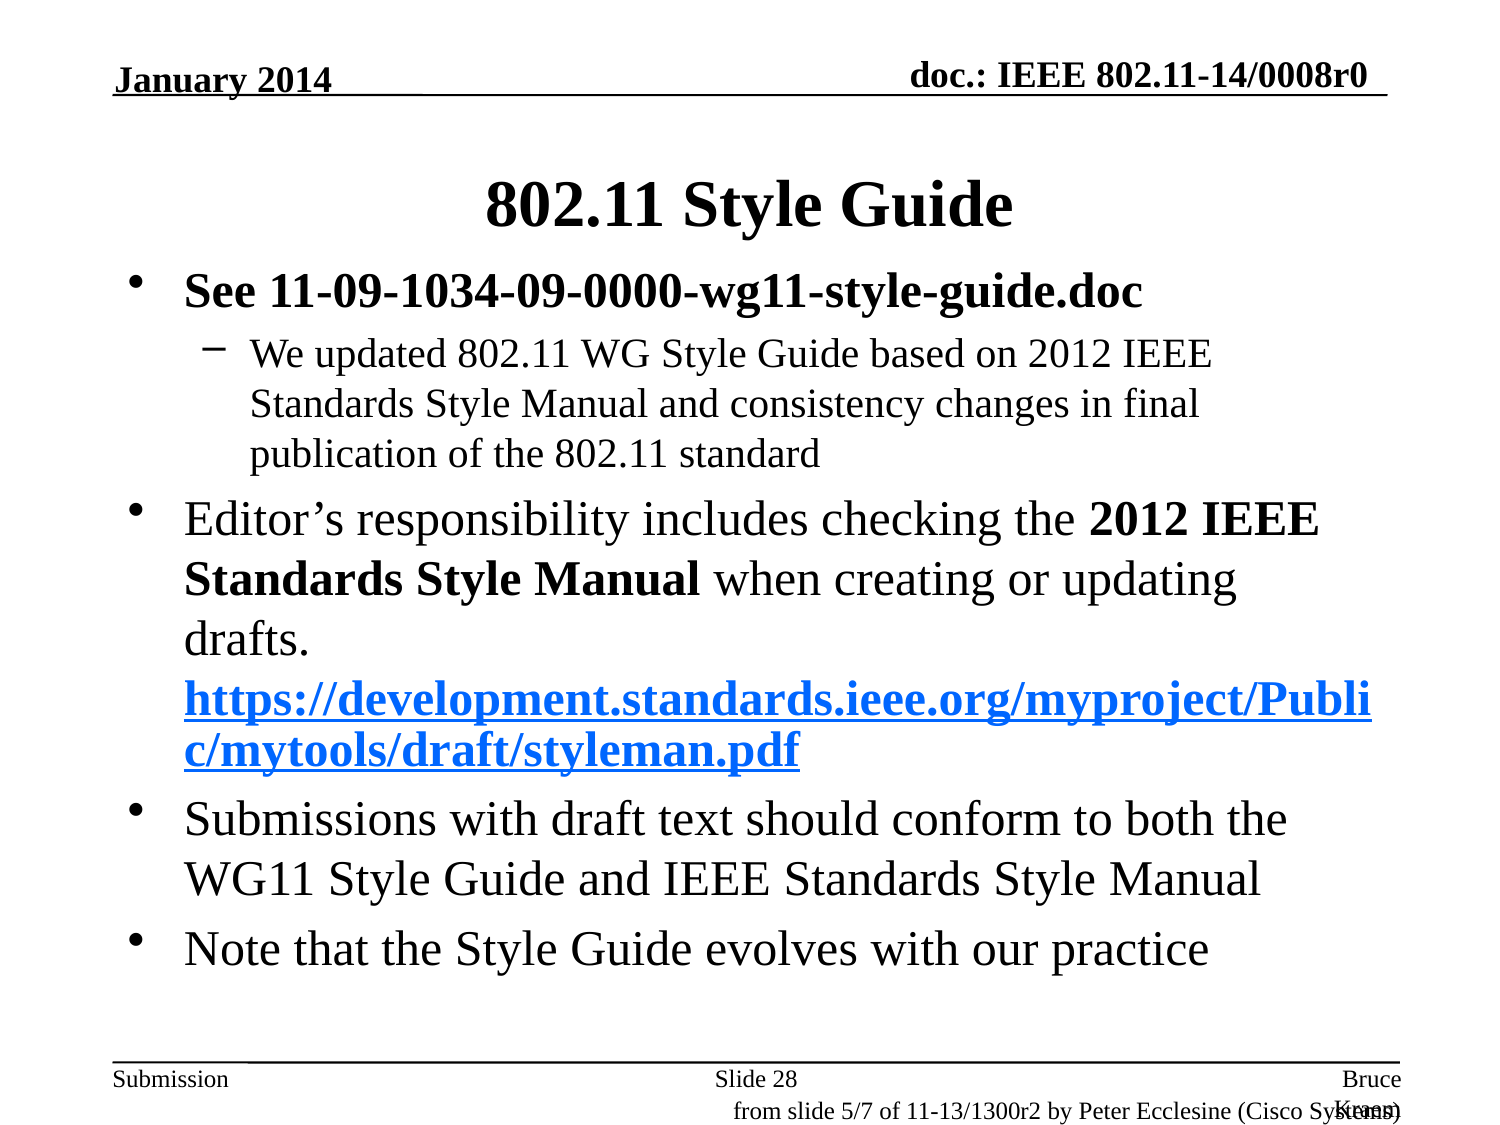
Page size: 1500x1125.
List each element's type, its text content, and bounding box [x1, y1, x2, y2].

slide_number Slide 28 [712, 1062, 800, 1087]
text_box from slide 5/7 of 11-13/1300r2 by Peter Ecclesine (Cisco Systems) [343, 1087, 1417, 1125]
footer Bruce Kraemer, Marvell [1325, 1062, 1402, 1087]
list See 11-09-1034-09-0000-wg11-style-guide.doc We updated 802.11 WG Style Guide based on 2012 IEEE Standards Style Manual and consistency changes in final publication of the 802.11 standard Editor’s responsibility includes checking the 2012 IEEE Standards Style Manual when creating or updating drafts. https://development.standards.ieee.org/myproject/Public/mytools/draft/styleman.pdf Submissions with draft text should conform to both the WG11 Style Guide and IEEE Standards Style Manual Note that the Style Guide evolves with our practice [112, 249, 1388, 1000]
title 802.11 Style Guide [112, 112, 1388, 249]
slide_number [114, 54, 374, 100]
